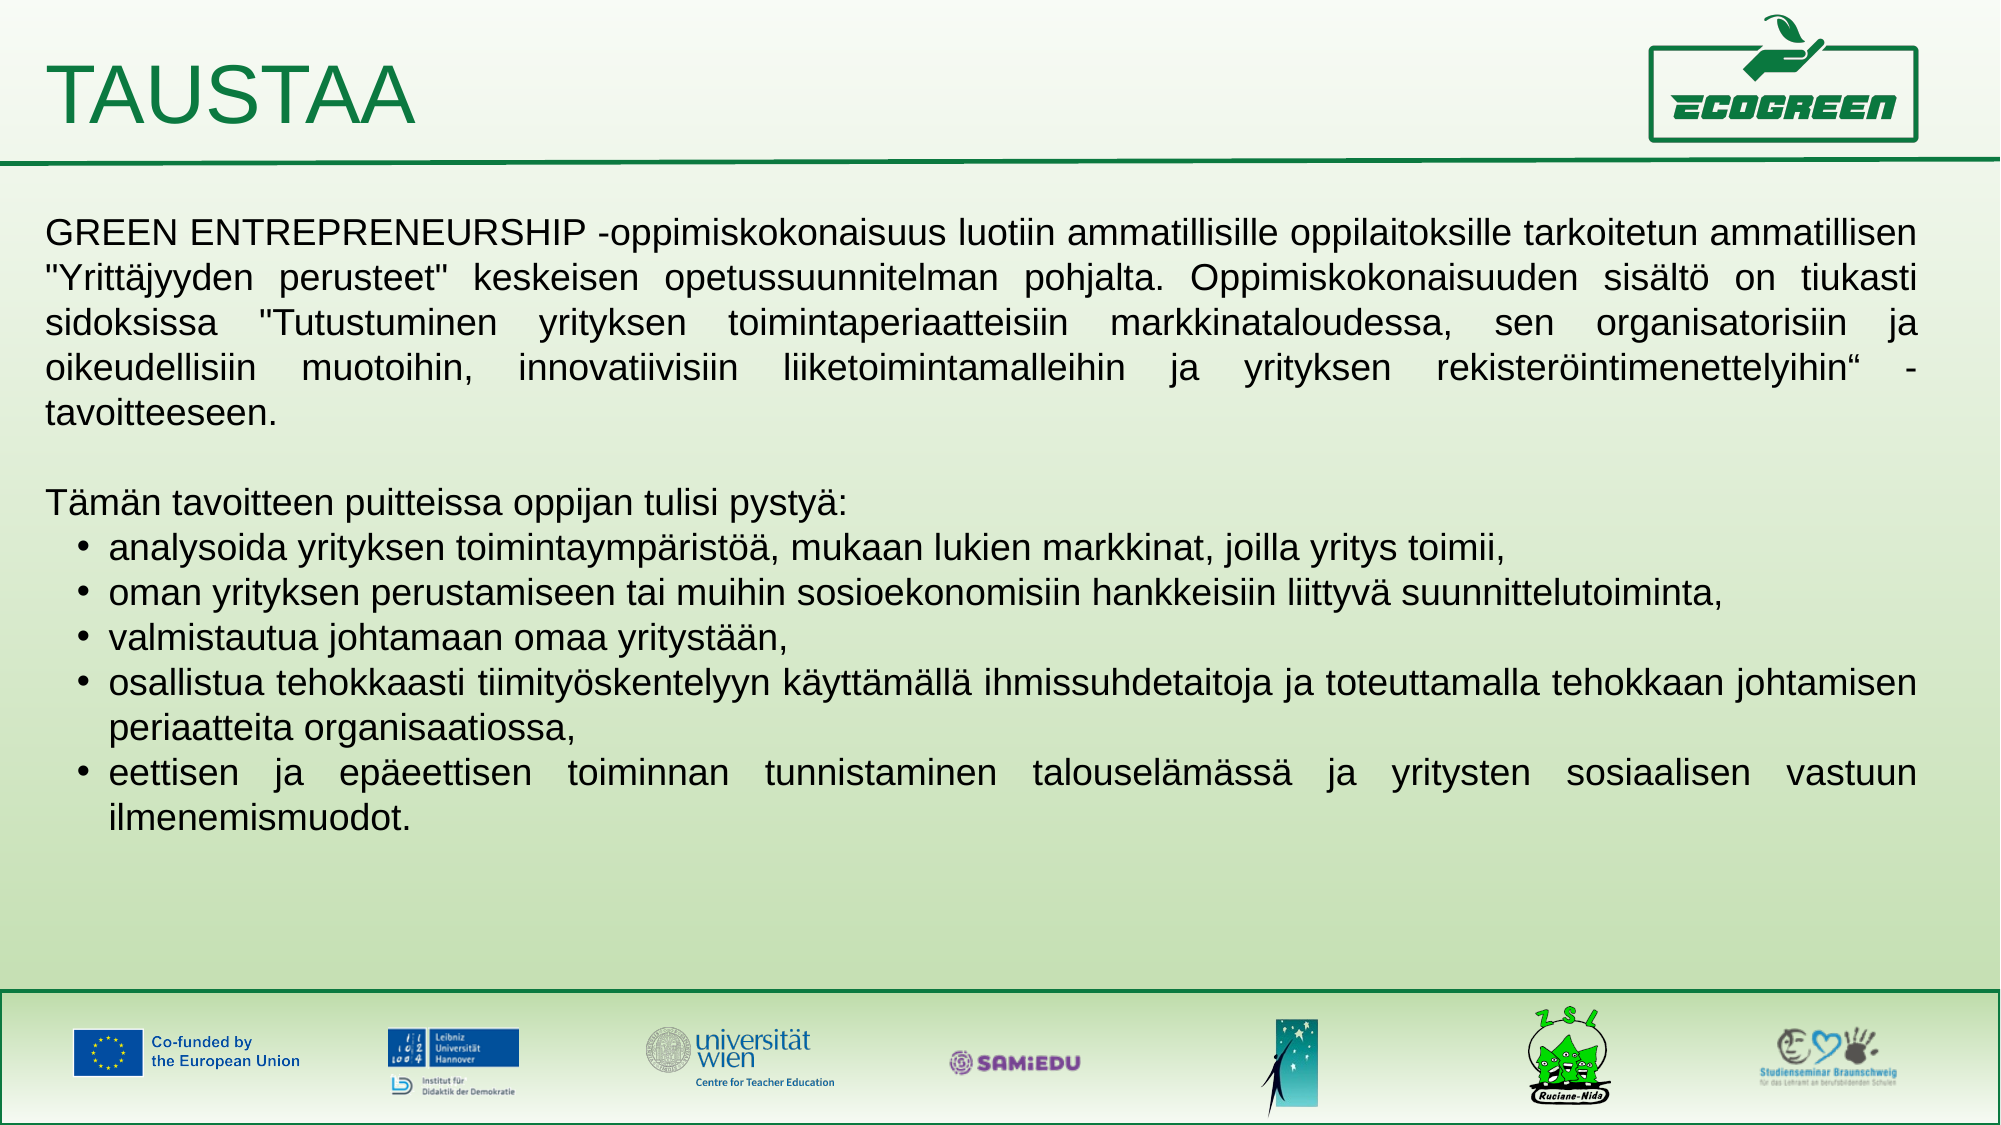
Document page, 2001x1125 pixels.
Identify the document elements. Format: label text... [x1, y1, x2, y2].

picture [646, 1027, 834, 1086]
picture [945, 1047, 1087, 1079]
picture [1259, 1018, 1330, 1125]
picture [71, 1027, 317, 1079]
text_box GREEN ENTREPRENEURSHIP -oppimiskokonaisuus luotiin ammatillisille oppilaitoksille tarkoitetun ammatillisen "Yrittäjyyden perusteet" keskeisen opetussuunnitelman pohjalta. Oppimiskokonaisuuden sisältö on tiukasti sidoksissa "Tutustuminen yrityksen toimintaperiaatteisiin markkinataloudessa, sen organisatorisiin ja oikeudellisiin muotoihin, innovatiivisiin liiketoimintamalleihin ja yrityksen rekisteröintimenettelyihin“ - tavoitteeseen. Tämän tavoitteen puitteissa oppijan tulisi pystyä: analysoida yrityksen toimintaympäristöä, mukaan lukien markkinat, joilla yritys toimii, oman yrityksen perustamiseen tai muihin sosioekonomisiin hankkeisiin liittyvä suunnittelutoiminta, valmistautua johtamaan omaa yritystään, osallistua tehokkaasti tiimityöskentelyyn käyttämällä ihmissuhdetaitoja ja toteuttamalla tehokkaan johtamisen periaatteita organisaatiossa, eettisen ja epäeettisen toiminnan tunnistaminen talouselämässä ja yritysten sosiaalisen vastuun ilmenemismuodot. [45, 207, 1918, 838]
text_box TAUSTAA [45, 52, 651, 141]
picture [1755, 1022, 1902, 1091]
picture [388, 1022, 519, 1103]
picture [1639, 0, 1928, 157]
picture [1528, 1006, 1611, 1105]
